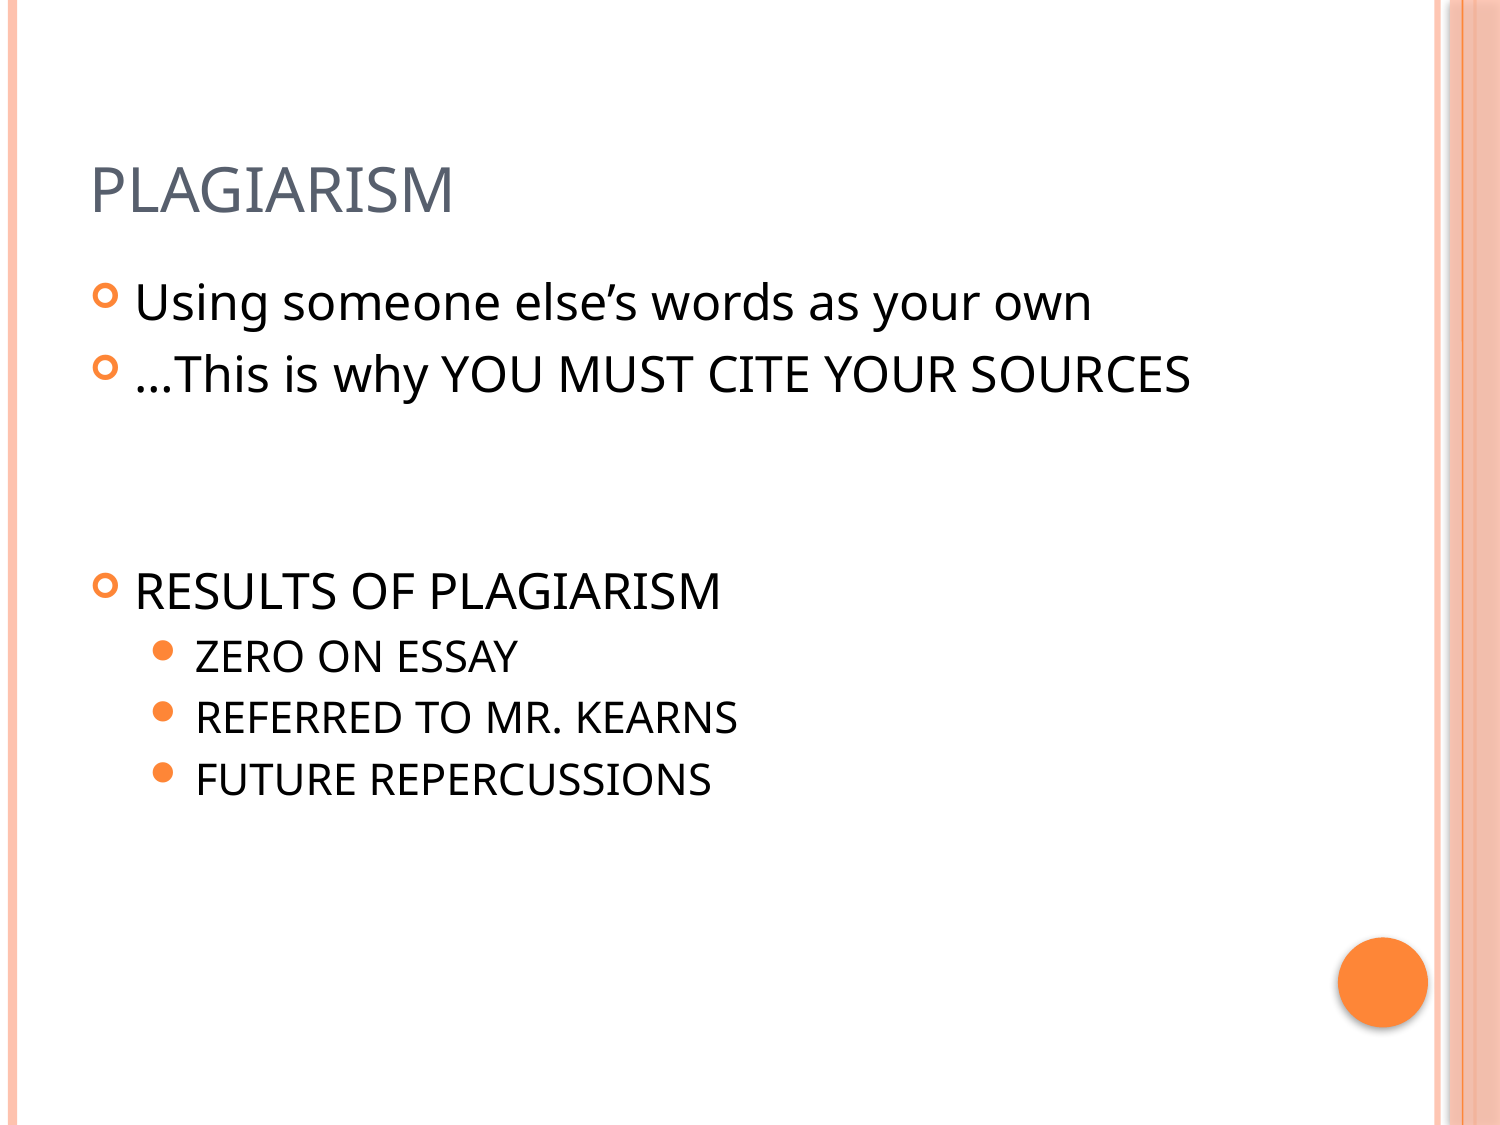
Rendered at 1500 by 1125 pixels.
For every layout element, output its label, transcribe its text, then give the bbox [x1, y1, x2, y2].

list Using someone else’s words as your own …This is why YOU MUST CITE YOUR SOURCES RESULTS OF PLAGIARISM ZERO ON ESSAY REFERRED TO MR. KEARNS FUTURE REPERCUSSIONS [75, 262, 1300, 1062]
title Plagiarism [75, 45, 1300, 233]
